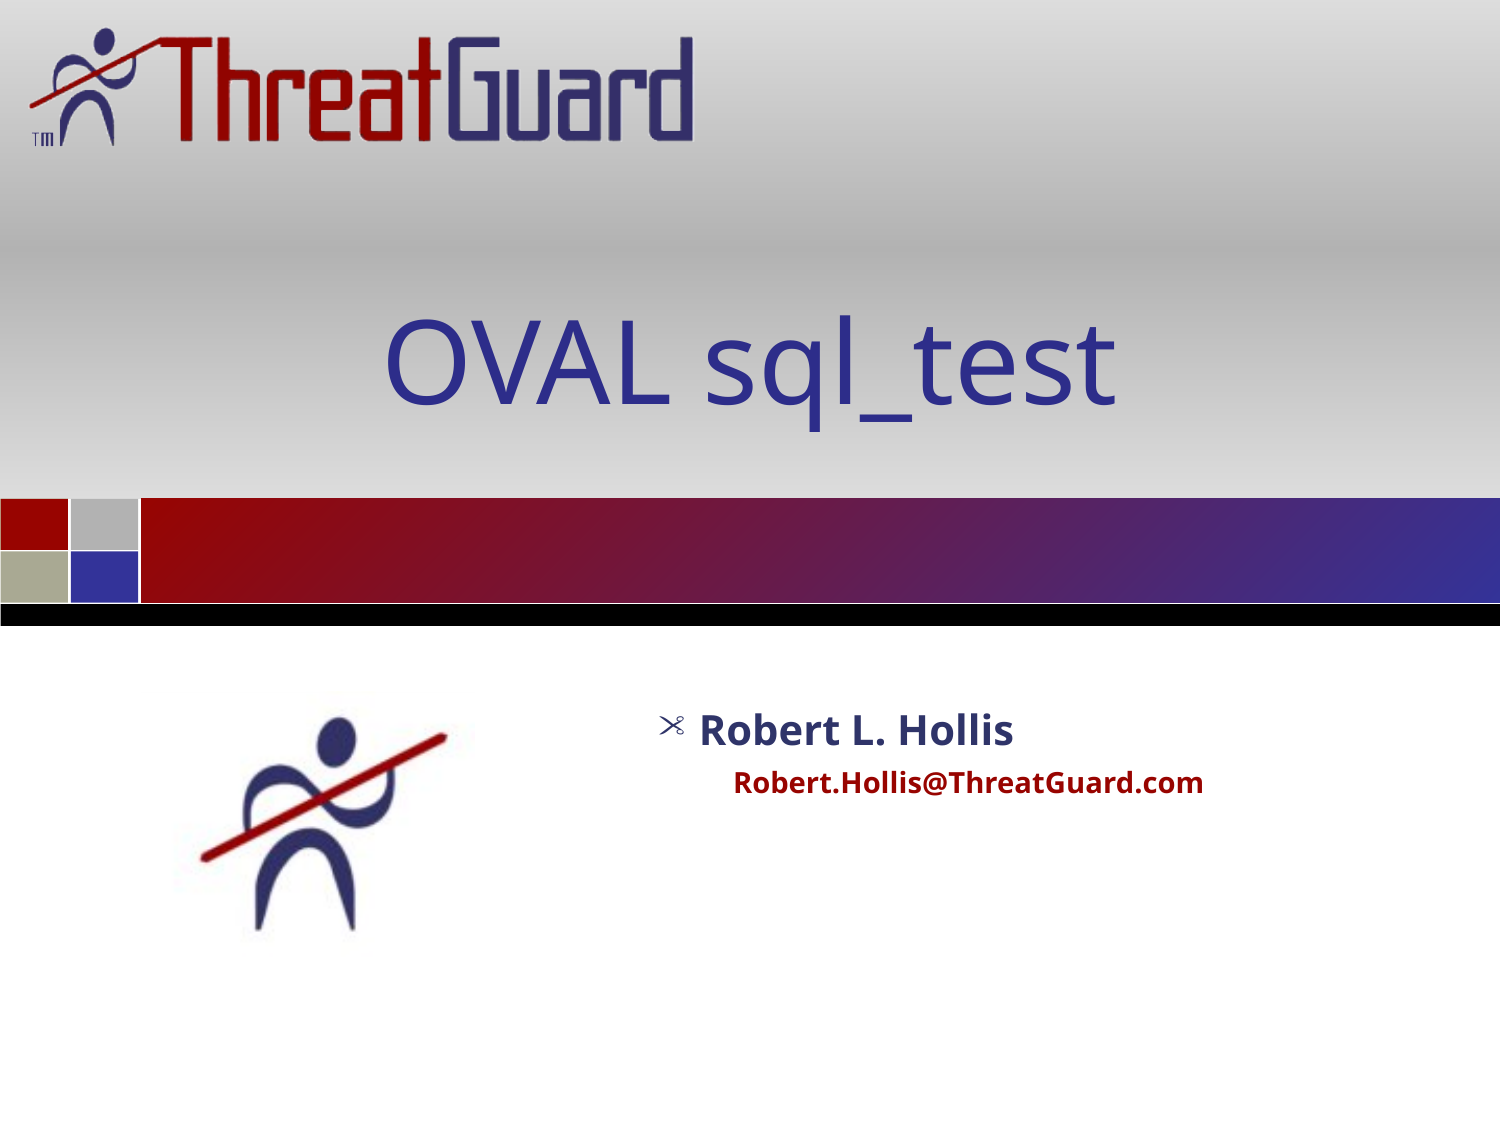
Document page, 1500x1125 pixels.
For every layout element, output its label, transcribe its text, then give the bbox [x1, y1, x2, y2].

picture [141, 691, 475, 957]
title OVAL sql_test [112, 237, 1388, 479]
picture [24, 24, 699, 153]
list Robert L. Hollis Robert.Hollis@ThreatGuard.com [637, 691, 1500, 938]
